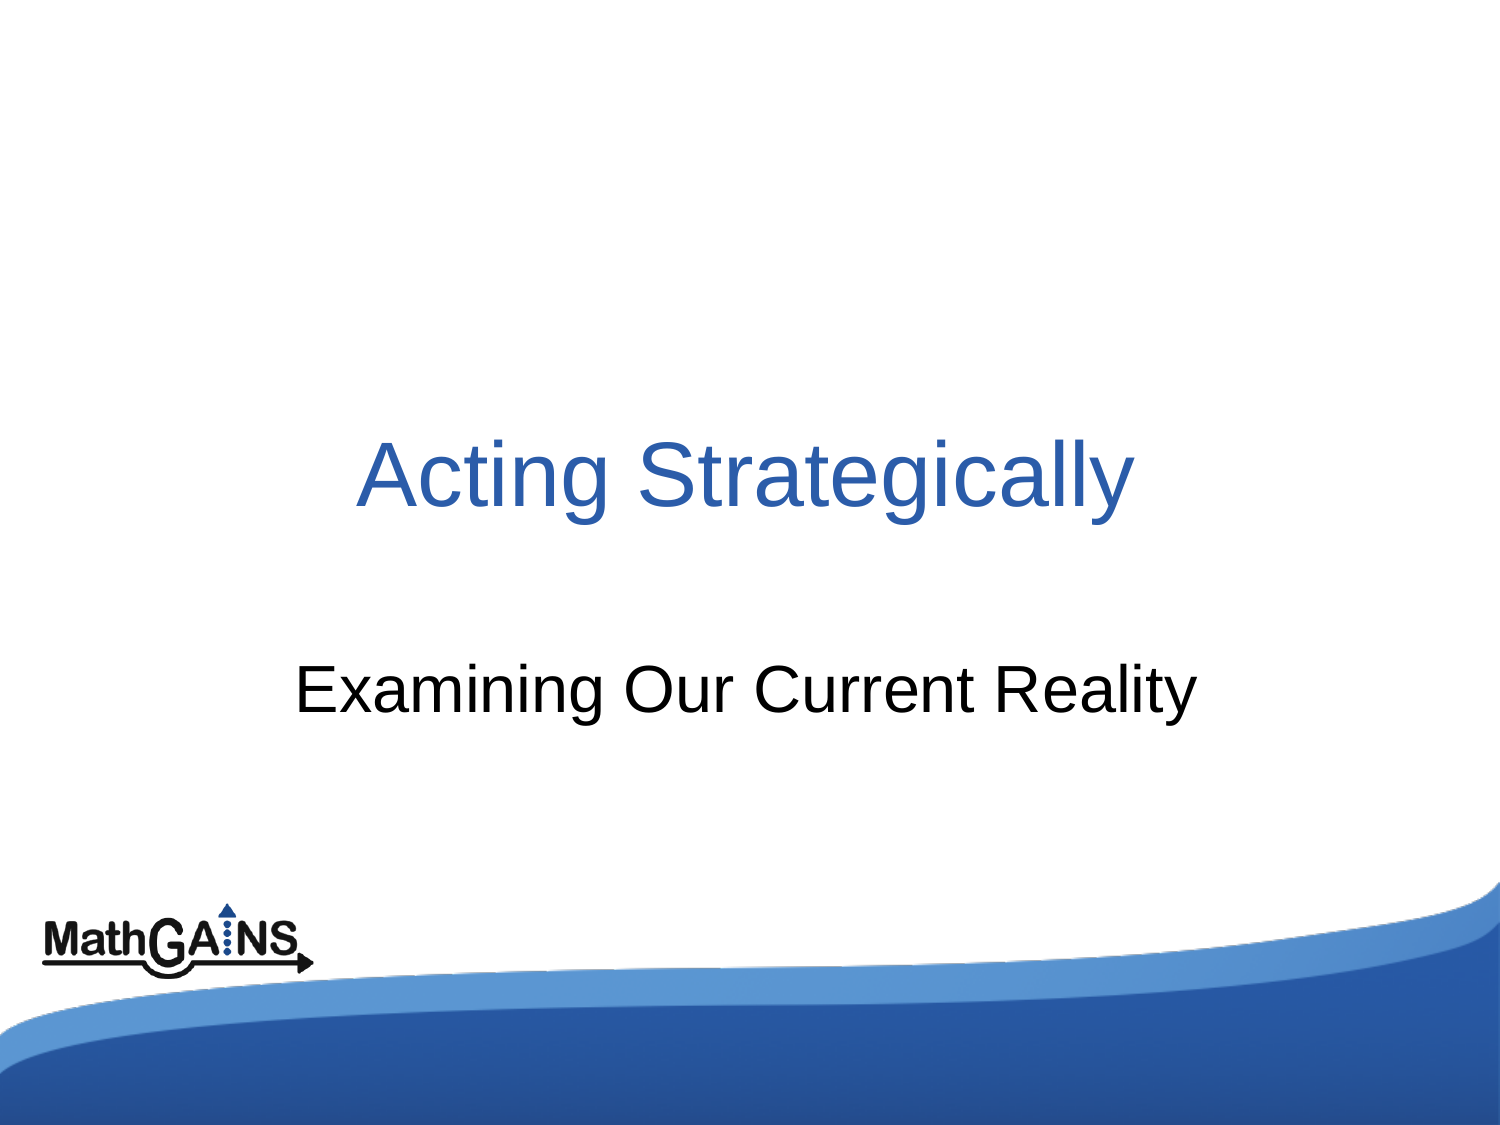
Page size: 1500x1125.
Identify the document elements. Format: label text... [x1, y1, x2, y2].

title Acting Strategically [111, 348, 1388, 592]
subtitle Examining Our Current Reality [224, 636, 1276, 926]
picture [0, 878, 1500, 1125]
